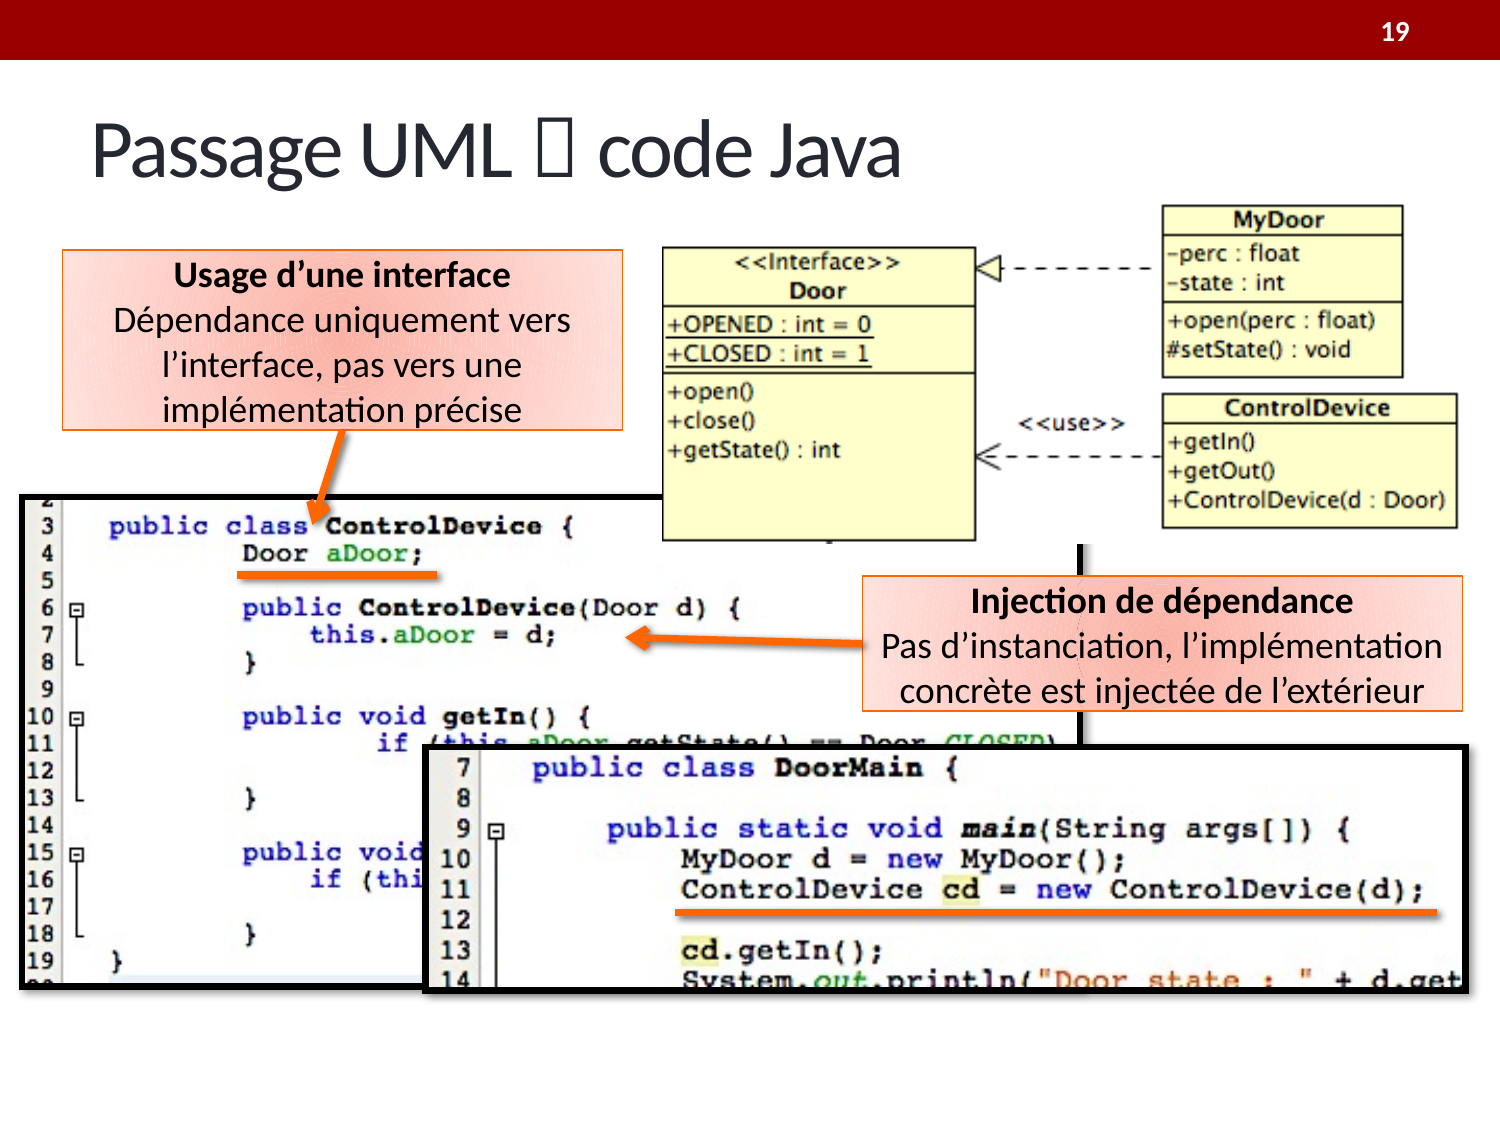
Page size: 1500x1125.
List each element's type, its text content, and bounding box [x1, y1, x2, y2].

title Passage UML  code Java [75, 62, 1425, 225]
text_box Usage d’une interface Dépendance uniquement vers l’interface, pas vers une implémentation précise [62, 249, 623, 431]
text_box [624, 637, 863, 645]
text_box Injection de dépendance Pas d’instanciation, l’implémentation concrète est injectée de l’extérieur [1085, 575, 1463, 712]
slide_number 19 [1250, 3, 1425, 57]
picture [24, 199, 1474, 984]
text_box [312, 431, 343, 526]
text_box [428, 749, 1463, 988]
